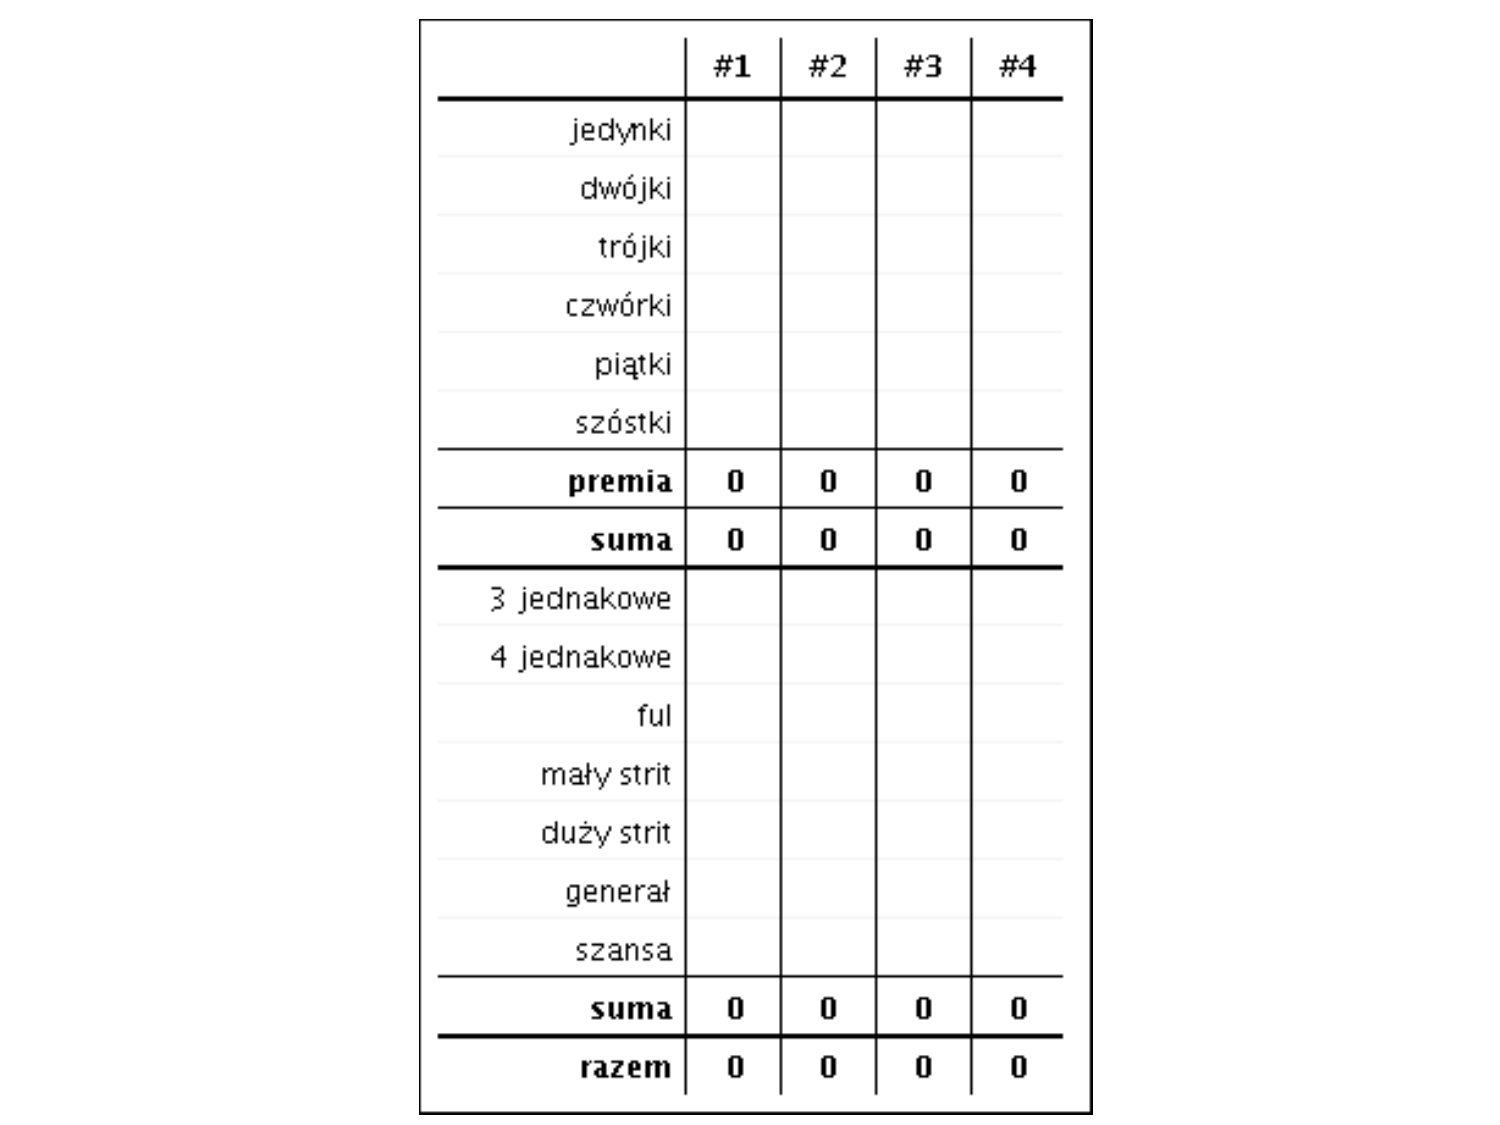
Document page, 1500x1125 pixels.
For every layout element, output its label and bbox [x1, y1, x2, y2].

picture [418, 18, 1093, 1115]
